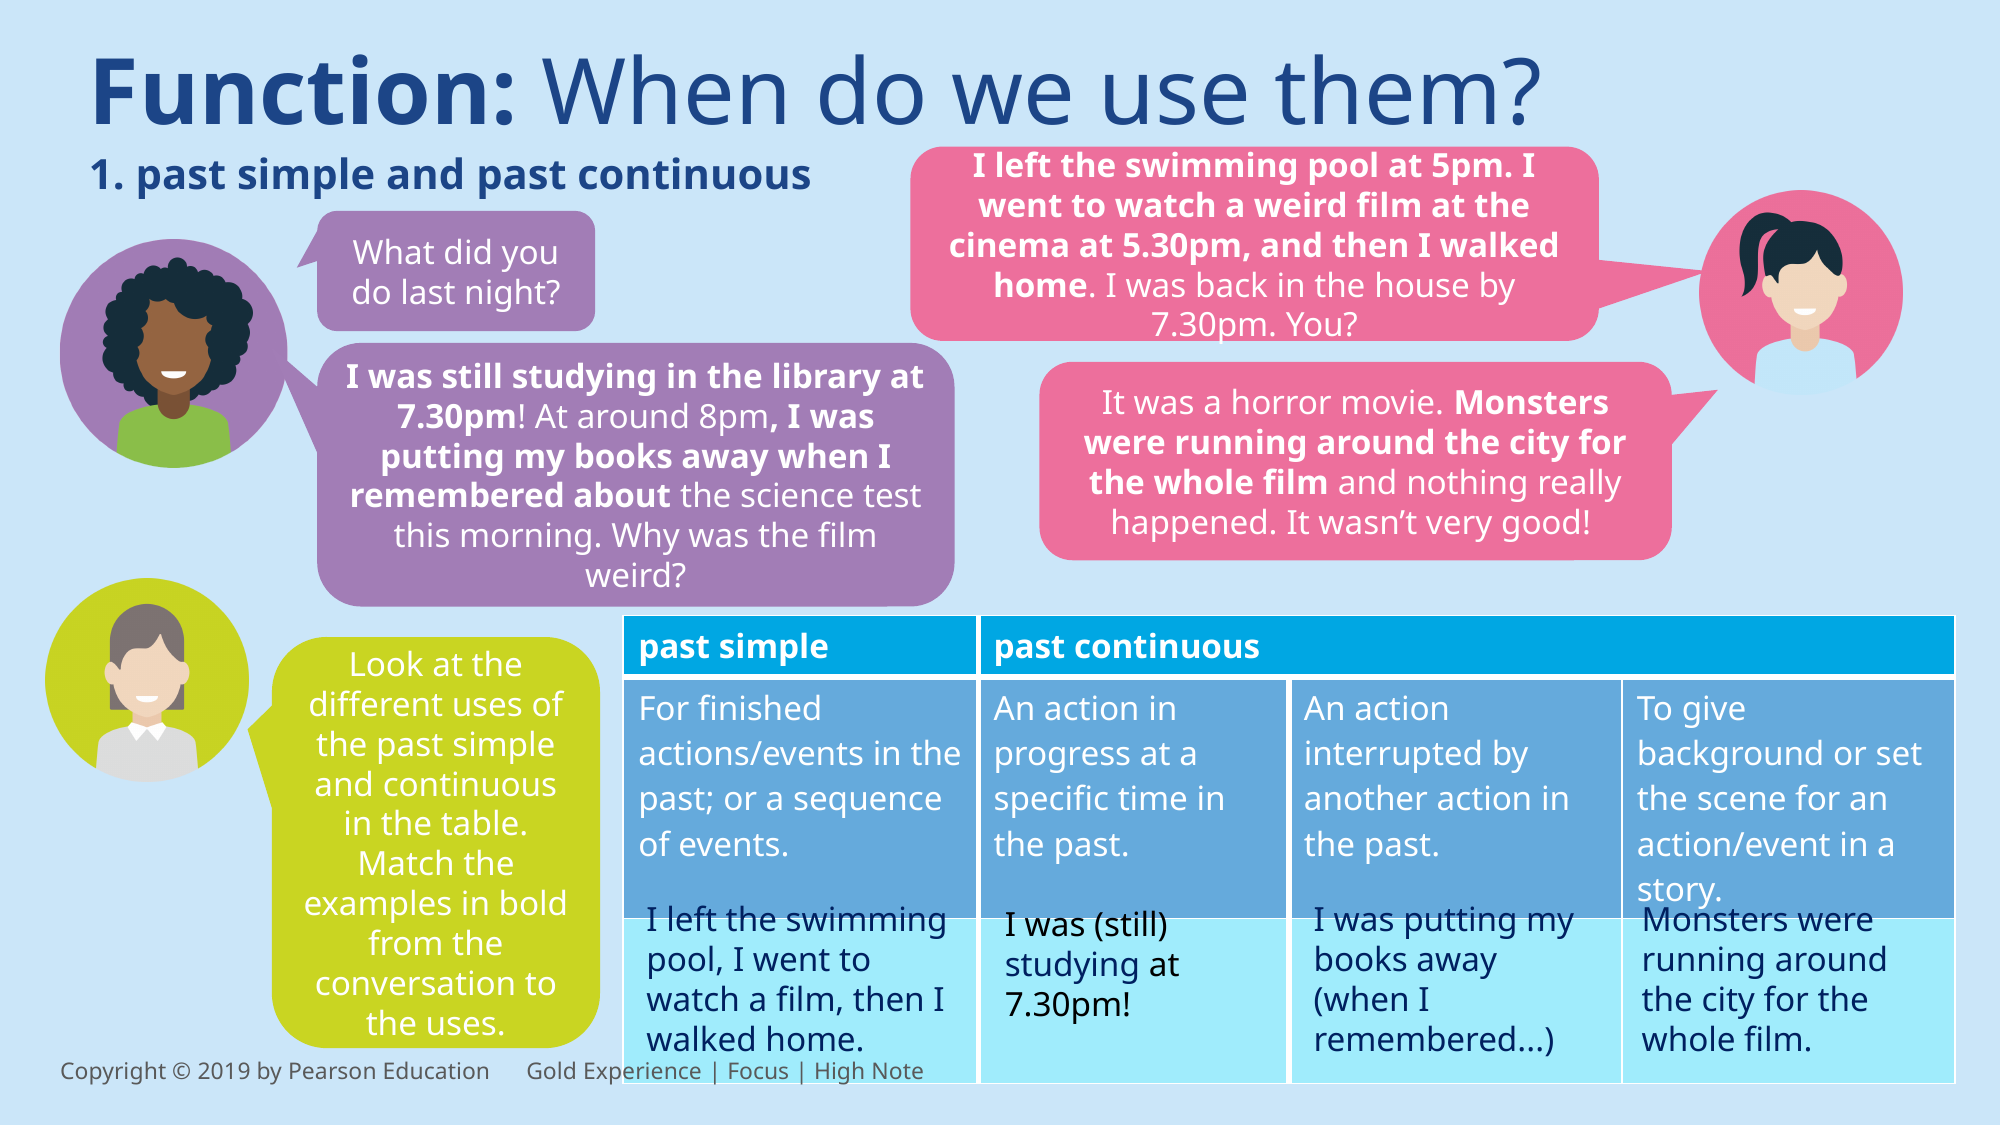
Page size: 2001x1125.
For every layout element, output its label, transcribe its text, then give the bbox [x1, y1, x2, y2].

text_box What did you do last night? [307, 208, 598, 334]
picture [1699, 190, 1904, 395]
table_cell To give background or set the scene for an action/event in a story. [1623, 680, 1954, 918]
table_cell [982, 919, 1286, 1083]
table_cell [1292, 919, 1621, 1083]
table_cell An action interrupted by another action in the past. [1292, 680, 1621, 918]
table_header past simple [624, 616, 976, 674]
picture [44, 578, 249, 783]
table_cell [624, 919, 631, 1040]
text_box I left the swimming pool at 5pm. I went to watch a weird film at the cinema at 5.30pm, and then I walked home. I was back in the house by 7.30pm. You? [908, 144, 1694, 344]
table_cell An action in progress at a specific time in the past. [981, 680, 1286, 918]
list 1. past simple and past continuous [73, 146, 856, 267]
text_box I left the swimming pool, I went to watch a film, then I walked home. [631, 891, 982, 1040]
table_header past continuous [981, 616, 1954, 674]
text_box It was a horror movie. Monsters were running around the city for the whole film and nothing really happened. It wasn’t very good! [1037, 359, 1709, 563]
text_box I was still studying in the library at 7.30pm! At around 8pm, I was putting my books away when I remembered about the science test this morning. Why was the film weird? [307, 340, 957, 609]
text_box I was (still) studying at 7.30pm! [990, 895, 1269, 1031]
text_box Look at the different uses of the past simple and continuous in the table. Match the examples in bold from the conversation to the uses. [252, 634, 603, 1040]
table_cell For finished actions/events in the past; or a sequence of events. [624, 680, 976, 918]
table_cell [1623, 919, 1954, 1083]
title Function: When do we use them? [73, 37, 1863, 253]
text_box Monsters were running around the city for the whole film. [1626, 891, 1935, 1066]
text_box I was putting my books away (when I remembered...) [1298, 891, 1607, 1066]
picture [44, 233, 303, 491]
footer Copyright © 2019 by Pearson Education Gold Experience | Focus | High Note [45, 1040, 1084, 1101]
